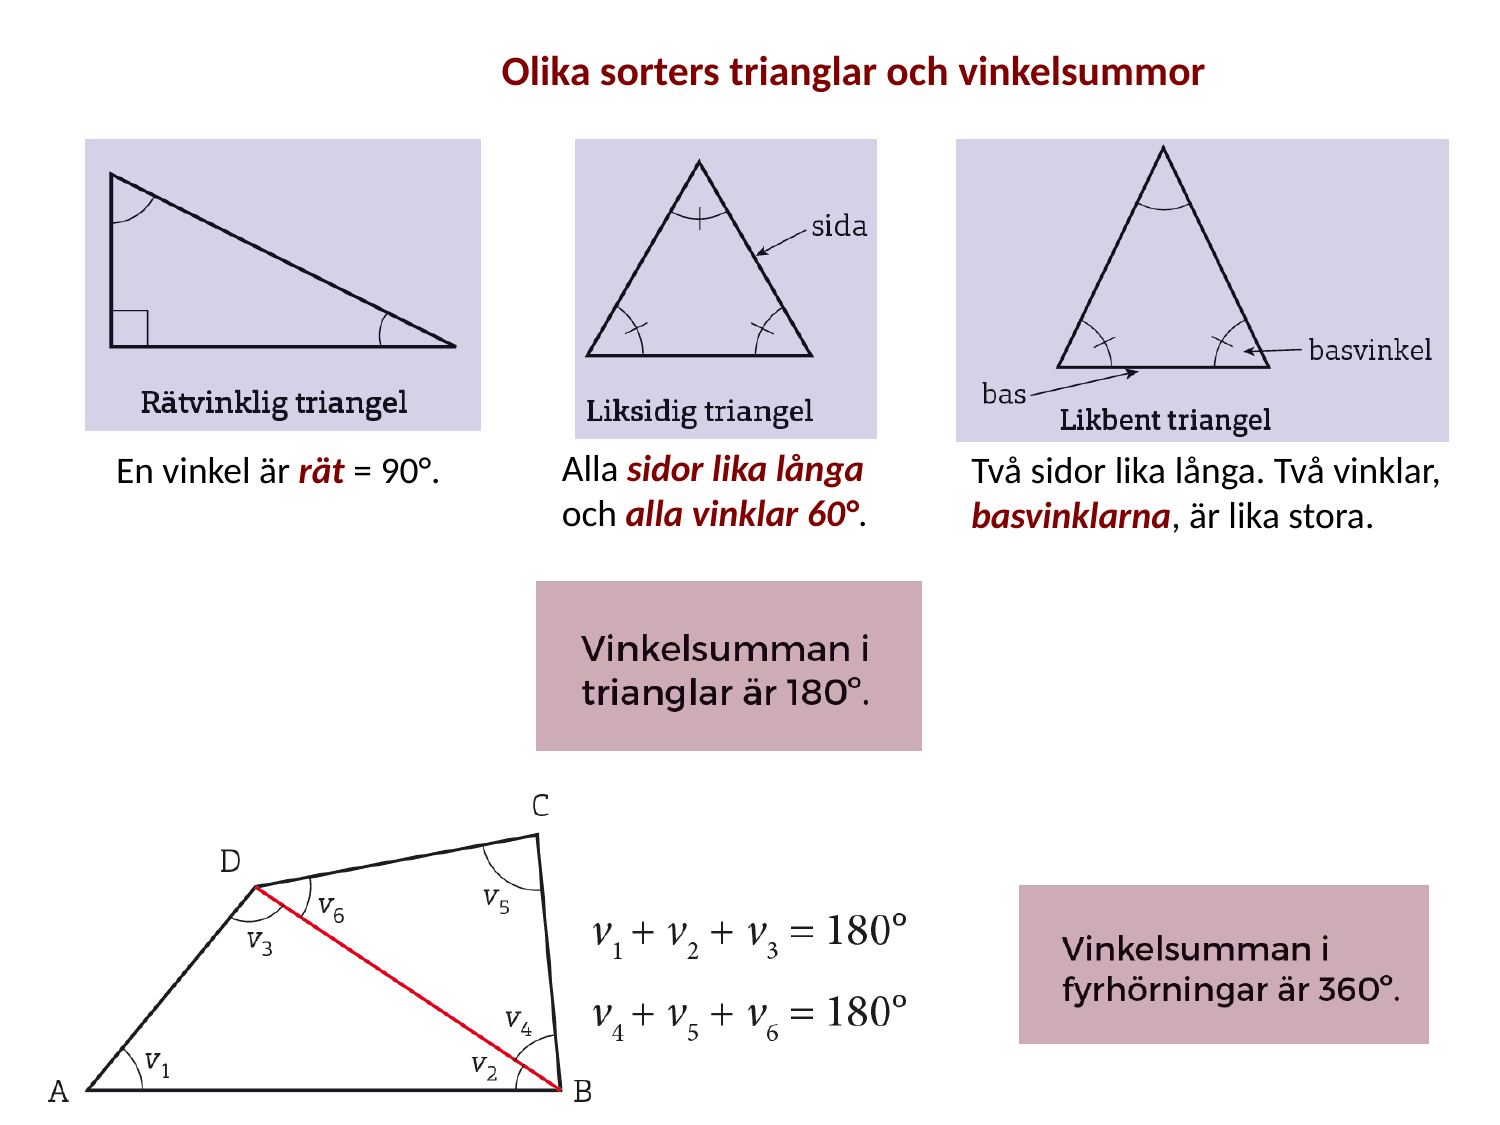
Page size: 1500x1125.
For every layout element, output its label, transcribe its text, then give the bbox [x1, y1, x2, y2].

text_box Alla sidor lika långa och alla vinklar 60°. [547, 436, 925, 542]
picture [956, 139, 1449, 442]
picture [533, 578, 925, 754]
picture [85, 139, 481, 432]
text_box Två sidor lika långa. Två vinklar, basvinklarna, är lika stora. [956, 438, 1469, 543]
picture [0, 774, 916, 1122]
text_box Olika sorters trianglar och vinkelsummor [486, 36, 1221, 102]
text_box En vinkel är rät = 90°. [67, 438, 481, 498]
picture [575, 139, 877, 439]
picture [1017, 883, 1430, 1046]
